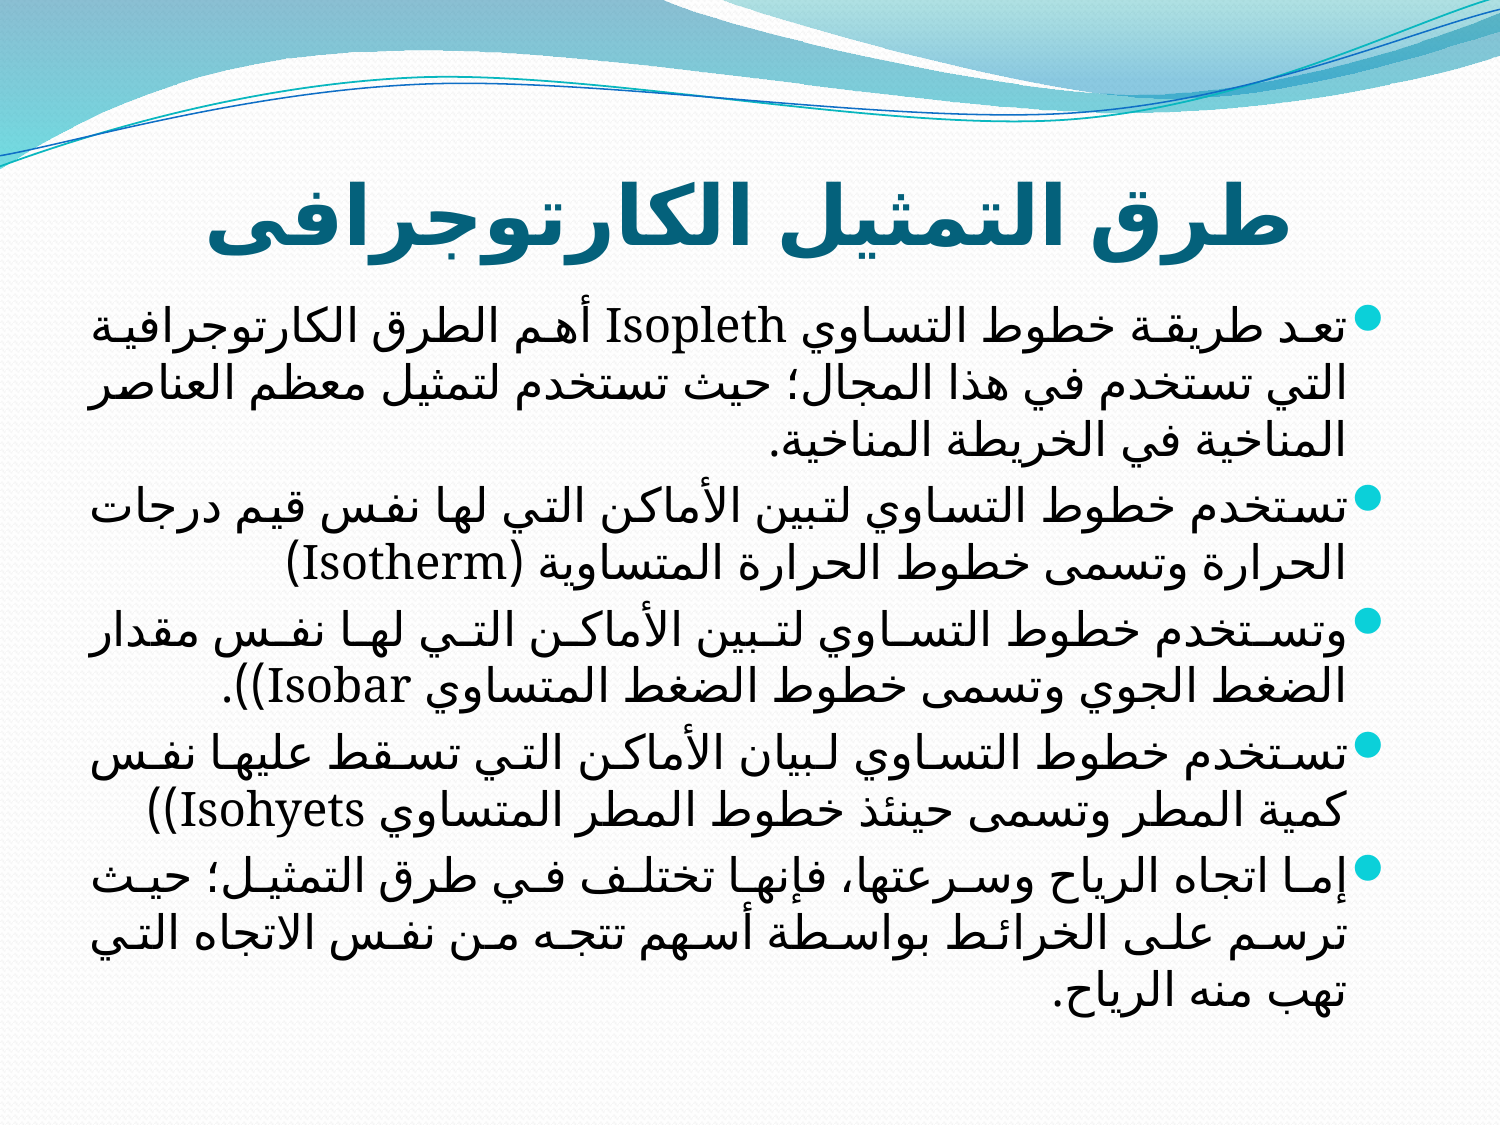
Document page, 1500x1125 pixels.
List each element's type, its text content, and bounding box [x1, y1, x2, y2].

title طرق التمثيل الكارتوجرافى [75, 115, 1425, 263]
list تعد طريقة خطوط التساوي Isopleth أهم الطرق الكارتوجرافية التي تستخدم في هذا المجال؛ حيث تستخدم لتمثيل معظم العناصر المناخية في الخريطة المناخية. تستخدم خطوط التساوي لتبين الأماكن التي لها نفس قيم درجات الحرارة وتسمى خطوط الحرارة المتساوية (Isotherm) وتستخدم خطوط التساوي لتبين الأماكن التي لها نفس مقدار الضغط الجوي وتسمى خطوط الضغط المتساوي Isobar)). تستخدم خطوط التساوي لبيان الأماكن التي تسقط عليها نفس كمية المطر وتسمى حينئذ خطوط المطر المتساوي Isohyets)) إما اتجاه الرياح وسرعتها، فإنها تختلف في طرق التمثيل؛ حيث ترسم على الخرائط بواسطة أسهم تتجه من نفس الاتجاه التي تهب منه الرياح. [75, 287, 1400, 1038]
